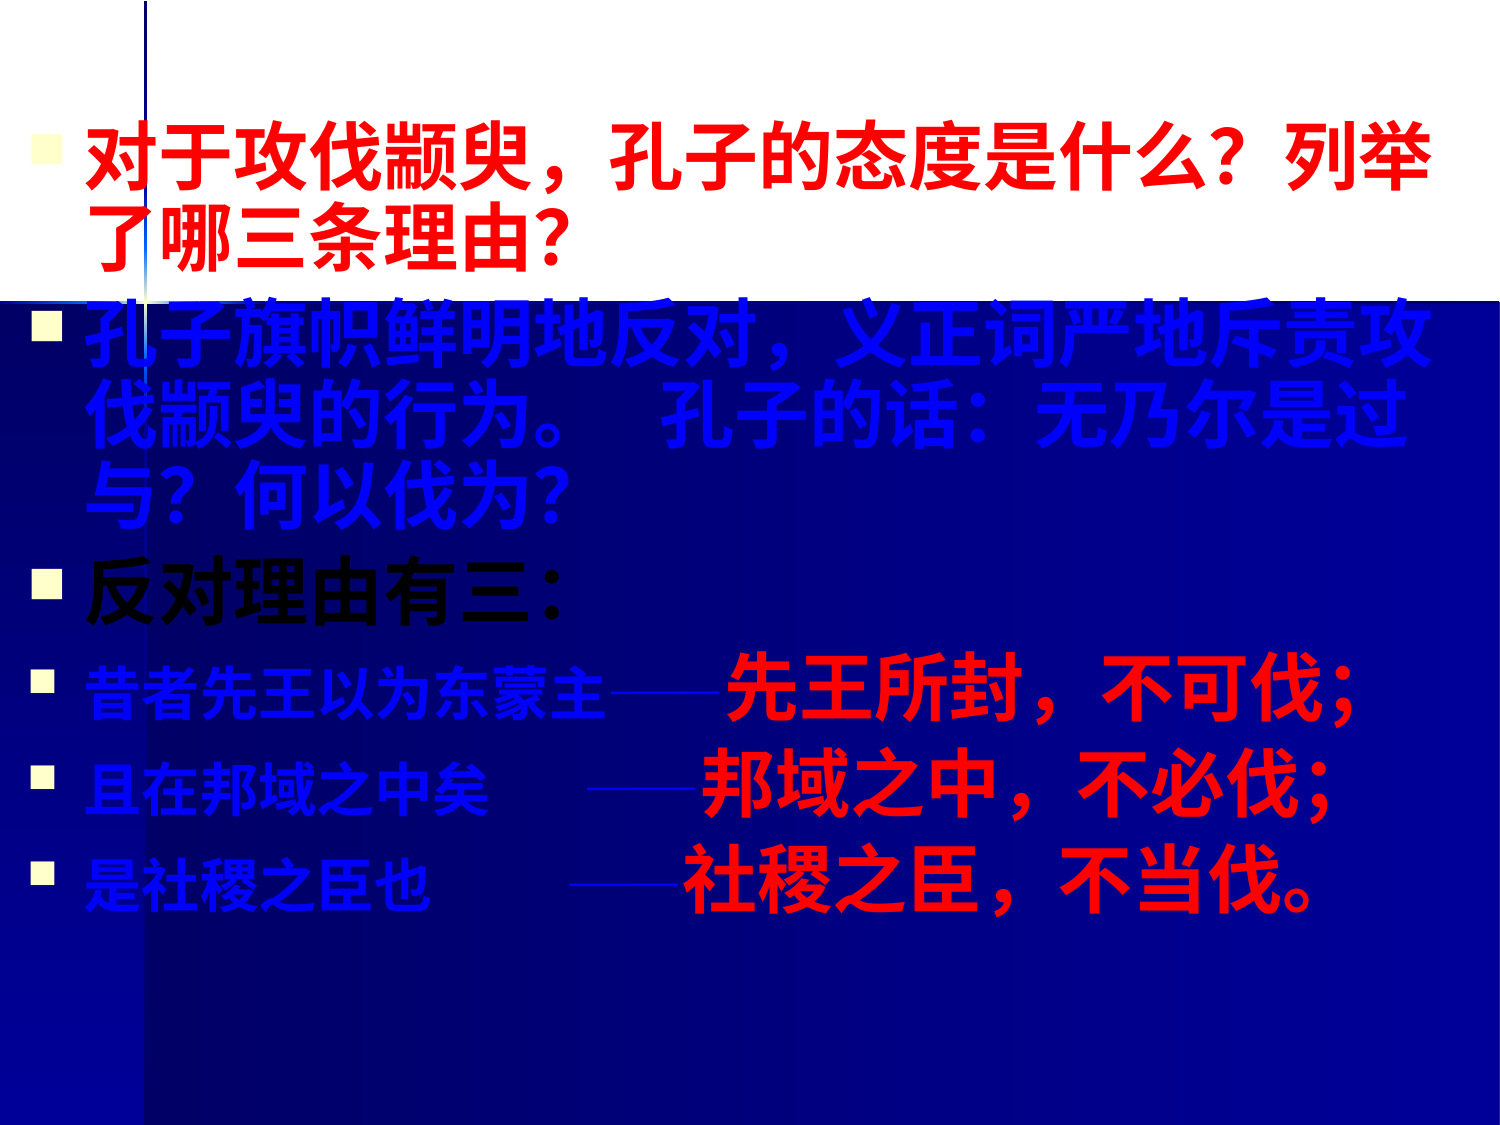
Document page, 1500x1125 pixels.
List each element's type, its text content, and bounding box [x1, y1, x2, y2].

list 对于攻伐颛臾，孔子的态度是什么？列举了哪三条理由？ 孔子旗帜鲜明地反对，义正词严地斥责攻伐颛臾的行为。 孔子的话：无乃尔是过与？何以伐为？ 反对理由有三： 昔者先王以为东蒙主——先王所封，不可伐； 且在邦域之中矣 ——邦域之中，不必伐； 是社稷之臣也 ——社稷之臣，不当伐。 [12, 112, 1484, 951]
